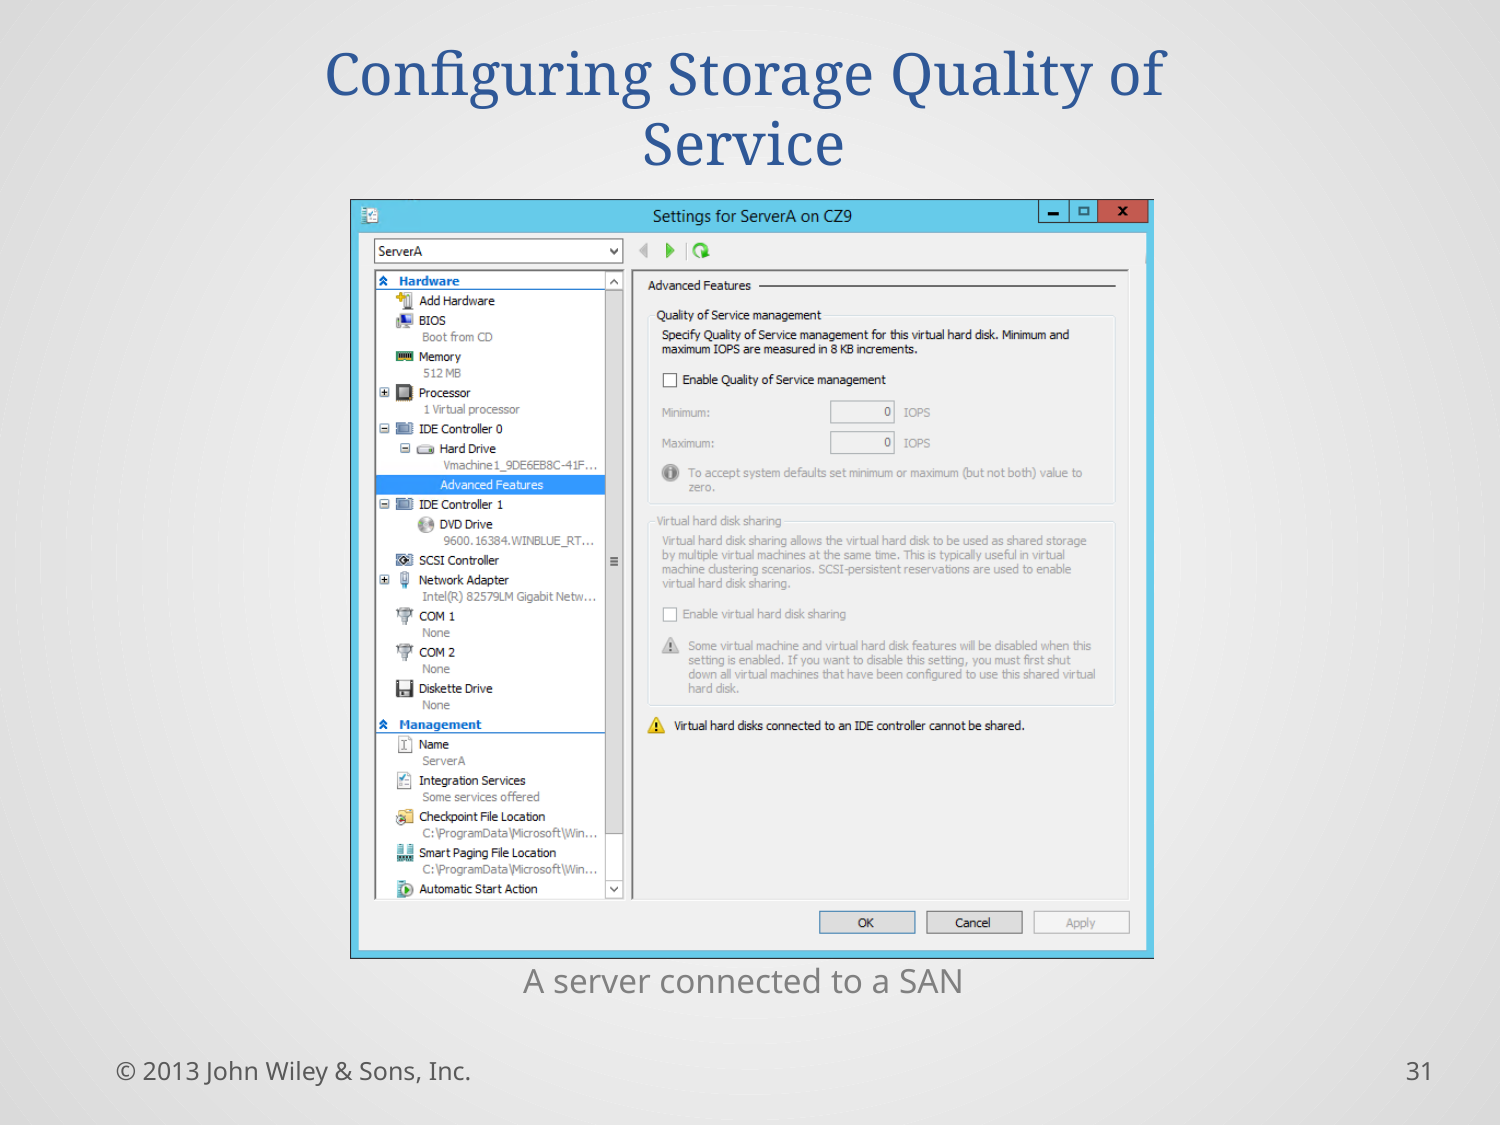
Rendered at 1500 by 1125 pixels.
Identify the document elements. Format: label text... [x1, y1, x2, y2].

title Configuring Storage Quality of Service [275, 37, 1213, 185]
slide_number 31 [1401, 1042, 1494, 1103]
footer © 2013 John Wiley & Sons, Inc. [108, 1042, 576, 1103]
picture [349, 199, 1155, 960]
list A server connected to a SAN [275, 953, 1213, 1041]
